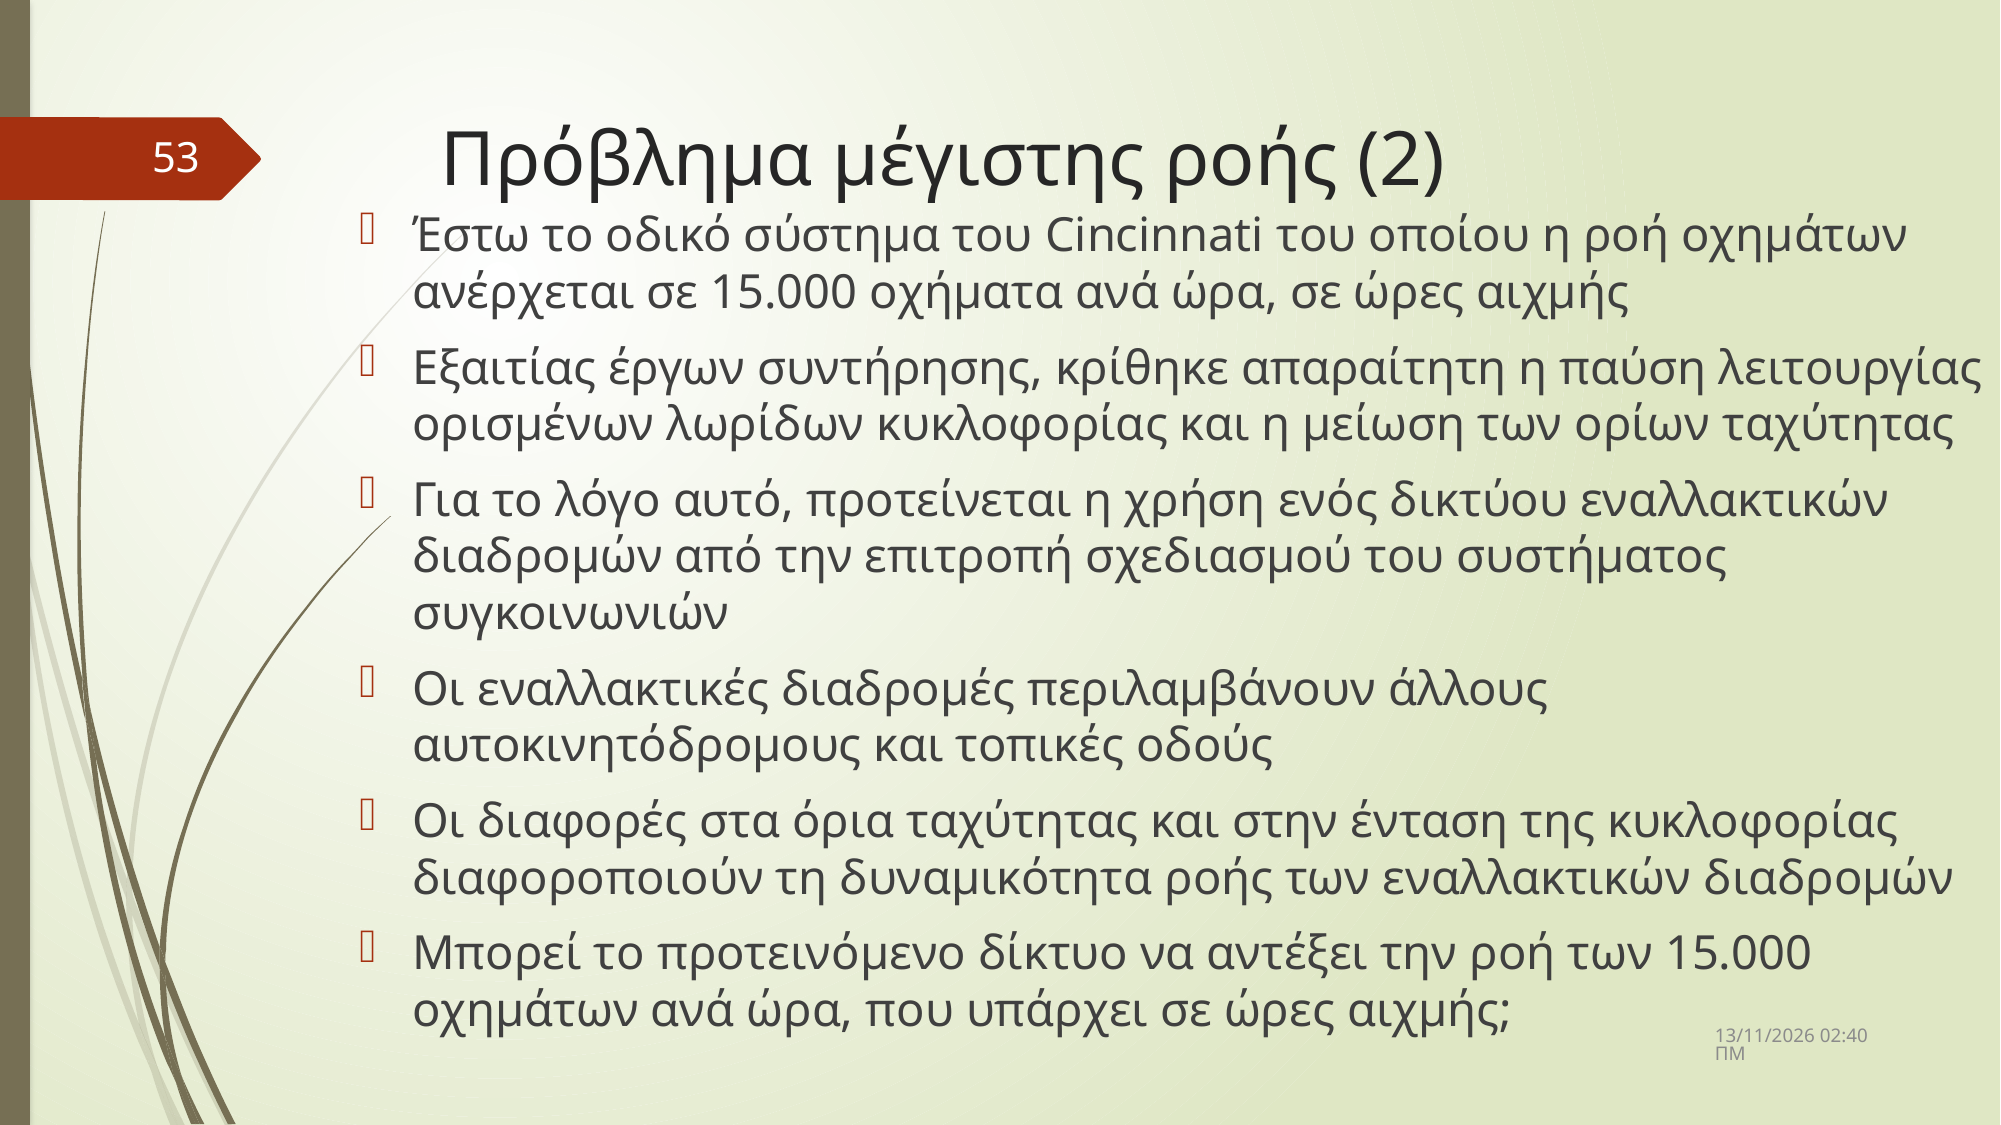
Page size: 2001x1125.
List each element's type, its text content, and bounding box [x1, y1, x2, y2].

title Πρόβλημα μέγιστης ροής (2) [425, 102, 1923, 197]
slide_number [1699, 1005, 1888, 1067]
list Έστω το οδικό σύστημα του Cincinnati του οποίου η ροή οχημάτων ανέρχεται σε 15.000 οχήματα ανά ώρα, σε ώρες αιχμής Εξαιτίας έργων συντήρησης, κρίθηκε απαραίτητη η παύση λειτουργίας ορισμένων λωρίδων κυκλοφορίας και η μείωση των ορίων ταχύτητας Για το λόγο αυτό, προτείνεται η χρήση ενός δικτύου εναλλακτικών διαδρομών από την επιτροπή σχεδιασμού του συστήματος συγκοινωνιών Οι εναλλακτικές διαδρομές περιλαμβάνουν άλλους αυτοκινητόδρομους και τοπικές οδούς Οι διαφορές στα όρια ταχύτητας και στην ένταση της κυκλοφορίας διαφοροποιούν τη δυναμικότητα ροής των εναλλακτικών διαδρομών Μπορεί το προτεινόμενο δίκτυο να αντέξει την ροή των 15.000 οχημάτων ανά ώρα, που υπάρχει σε ώρες αιχμής; [344, 197, 2000, 1125]
slide_number 53 [87, 129, 216, 190]
